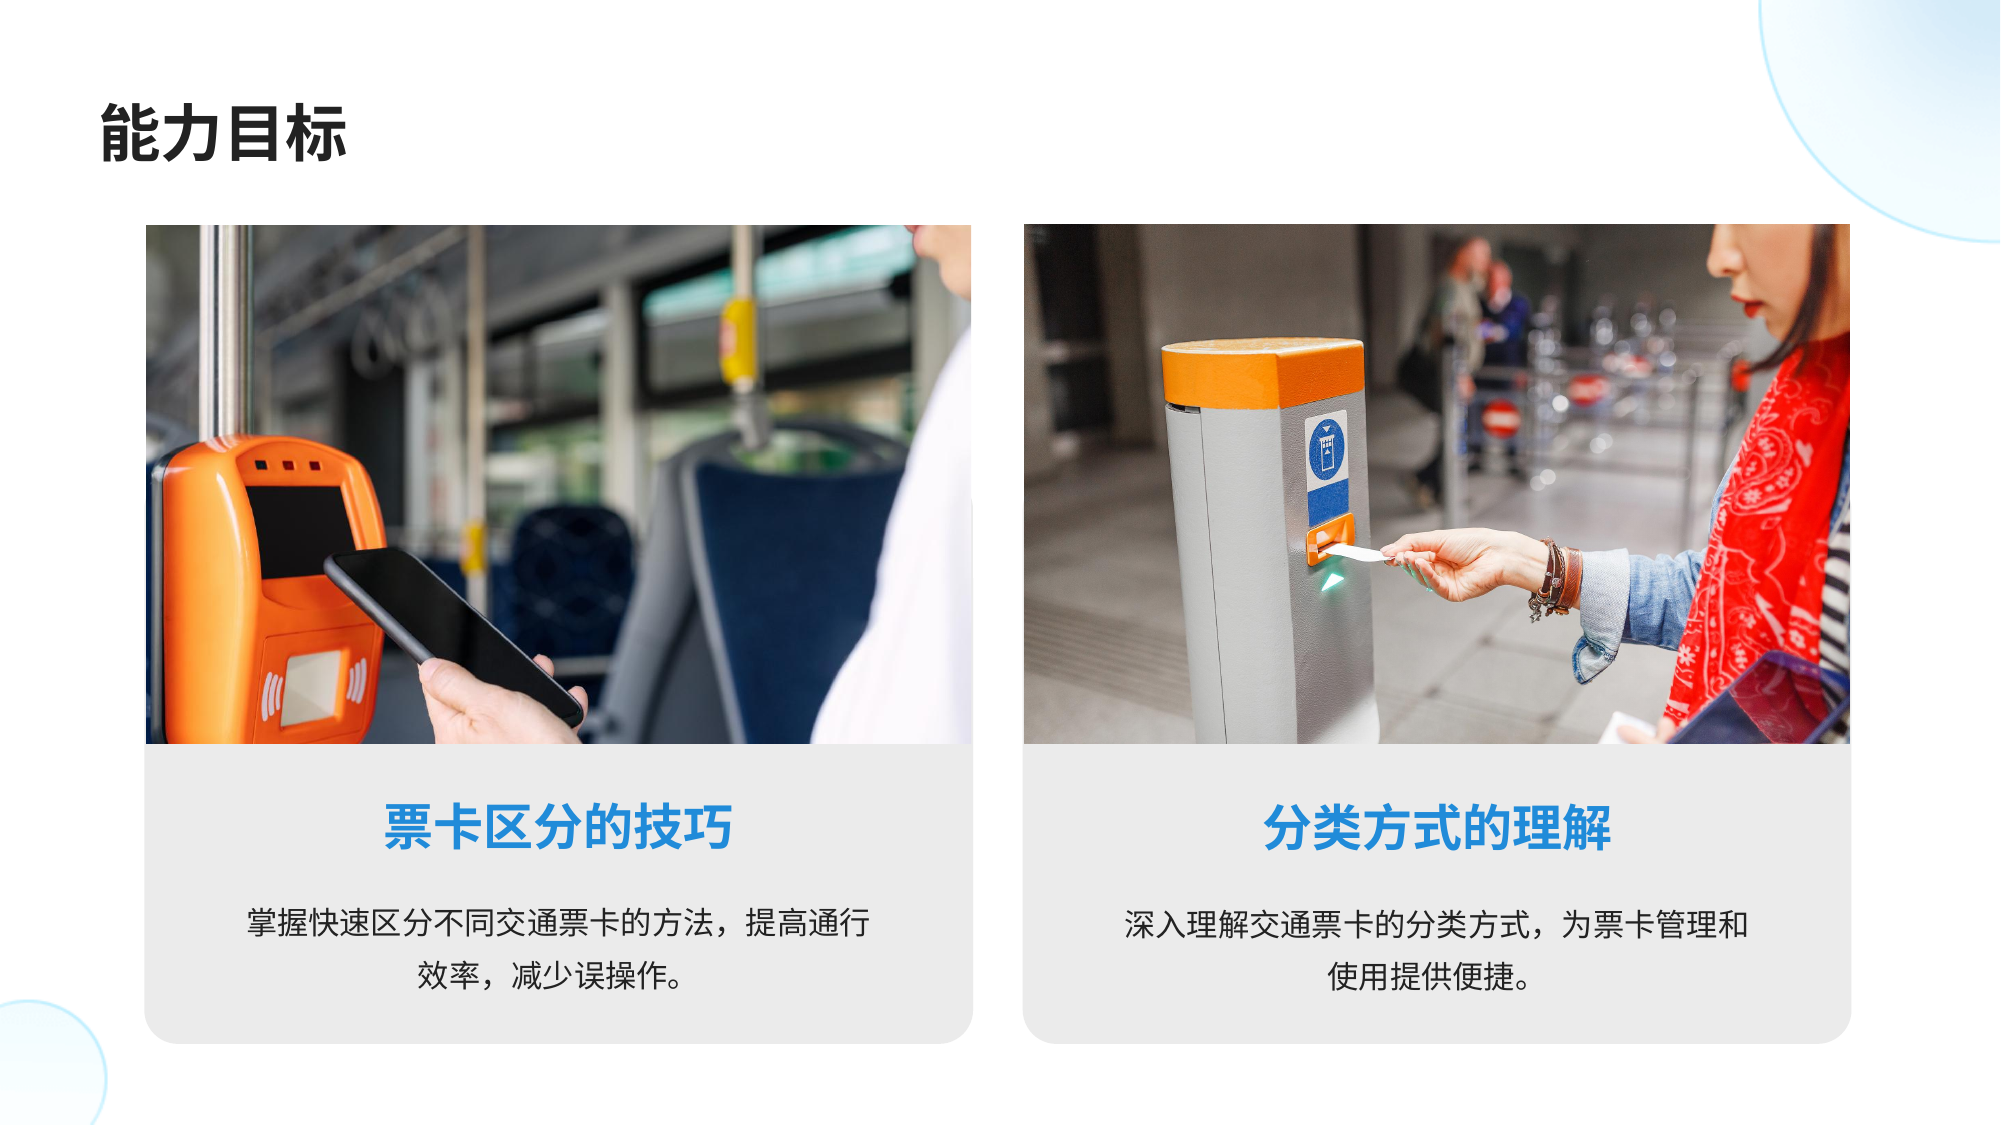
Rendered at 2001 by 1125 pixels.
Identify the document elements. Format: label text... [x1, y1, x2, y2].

text_box 票卡区分的技巧 [226, 779, 891, 860]
text_box [1022, 750, 1852, 1044]
text_box [144, 750, 974, 1044]
text_box 深入理解交通票卡的分类方式，为票卡管理和使用提供便捷。 [1104, 884, 1770, 1020]
text_box 掌握快速区分不同交通票卡的方法，提高通行效率，减少误操作。 [226, 883, 891, 1019]
picture [0, 0, 2001, 1125]
text_box 能力目标 [78, 43, 1922, 189]
text_box 分类方式的理解 [1104, 780, 1770, 862]
